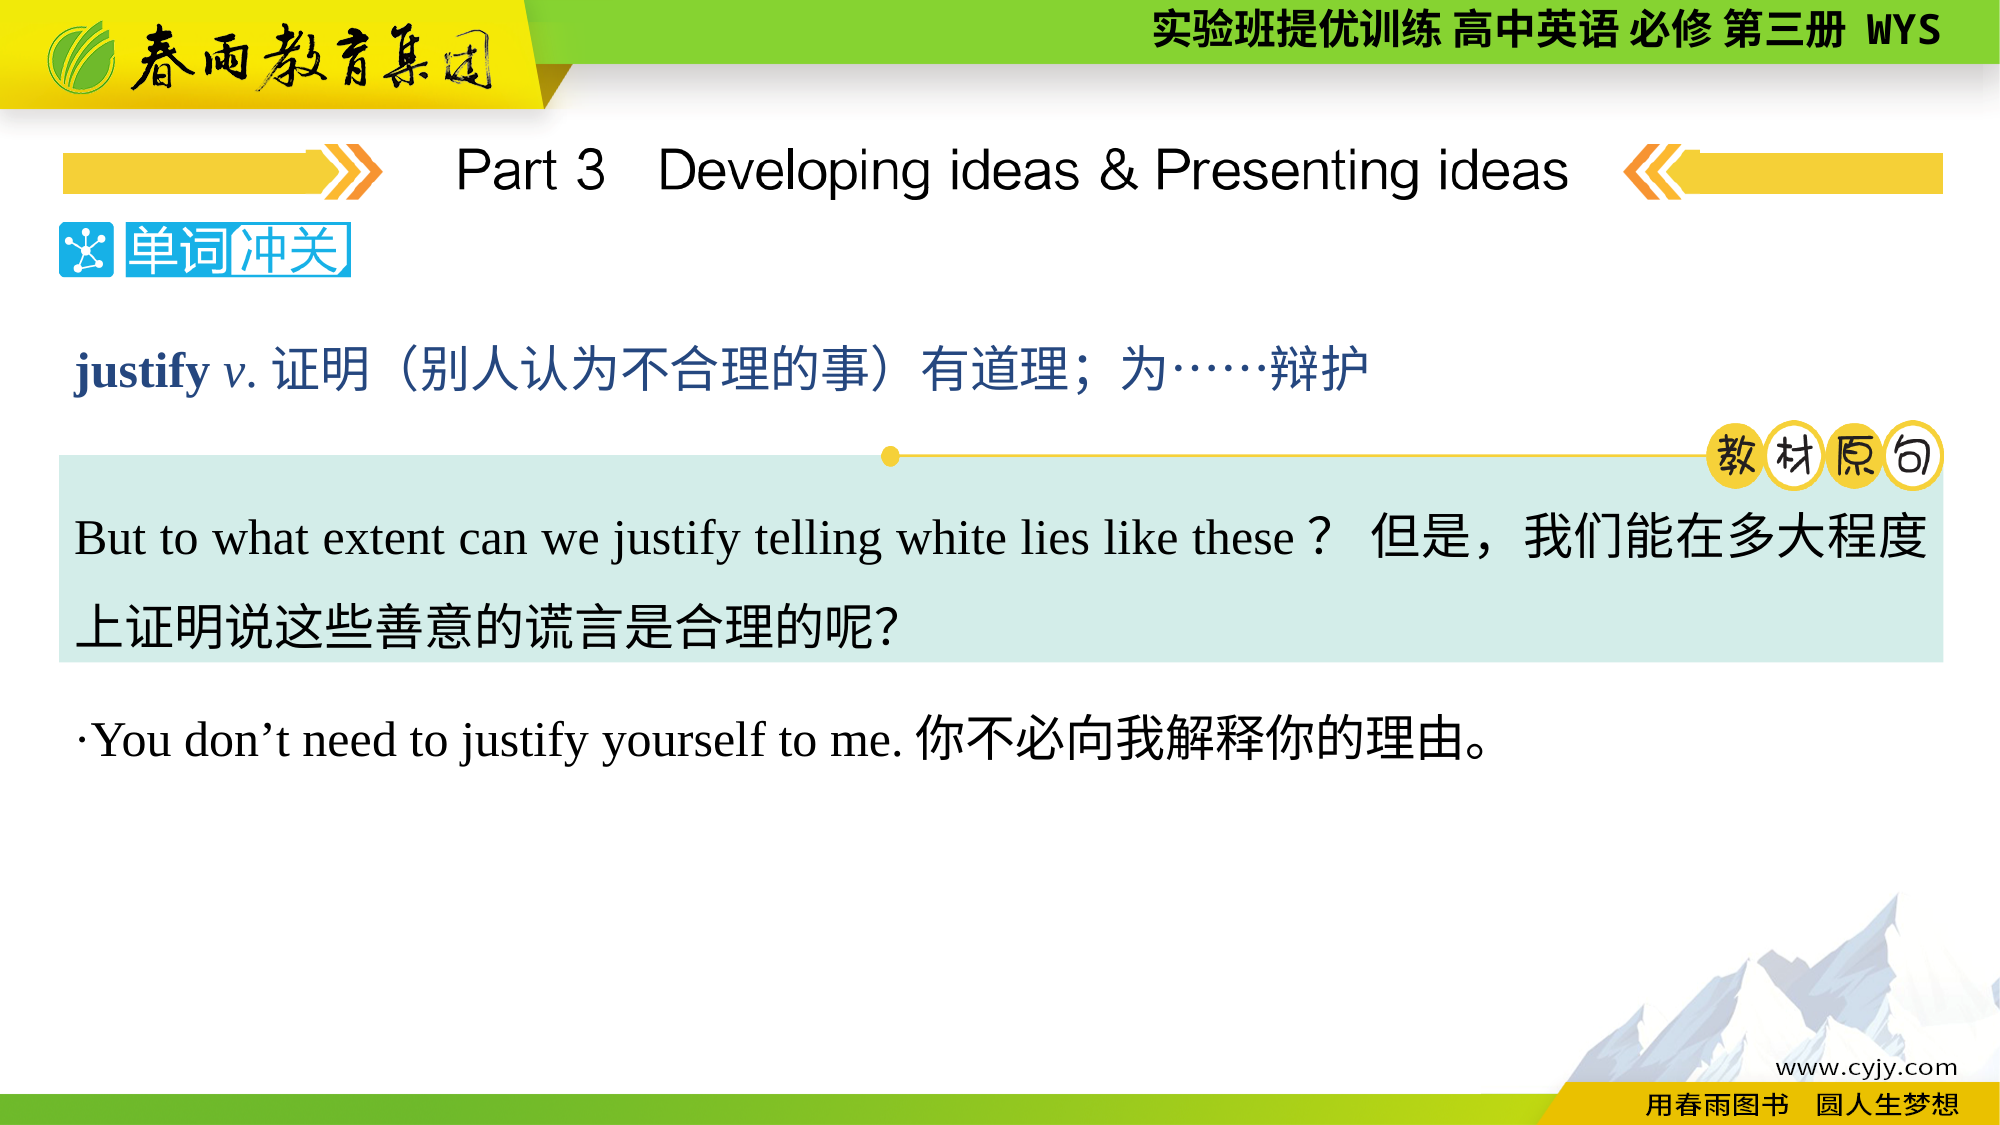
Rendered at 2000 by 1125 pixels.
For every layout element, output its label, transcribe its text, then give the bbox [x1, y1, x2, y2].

text_box But to what extent can we justify telling white lies like these？ 但是，我们能在多大程度上证明说这些善意的谎言是合理的呢？ [59, 455, 1944, 663]
text_box ·You don’t need to justify yourself to me.你不必向我解释你的理由。 [59, 668, 1969, 774]
list justify v.证明（别人认为不合理的事）有道理；为……辩护 [59, 300, 1944, 395]
picture [0, 0, 2000, 1125]
